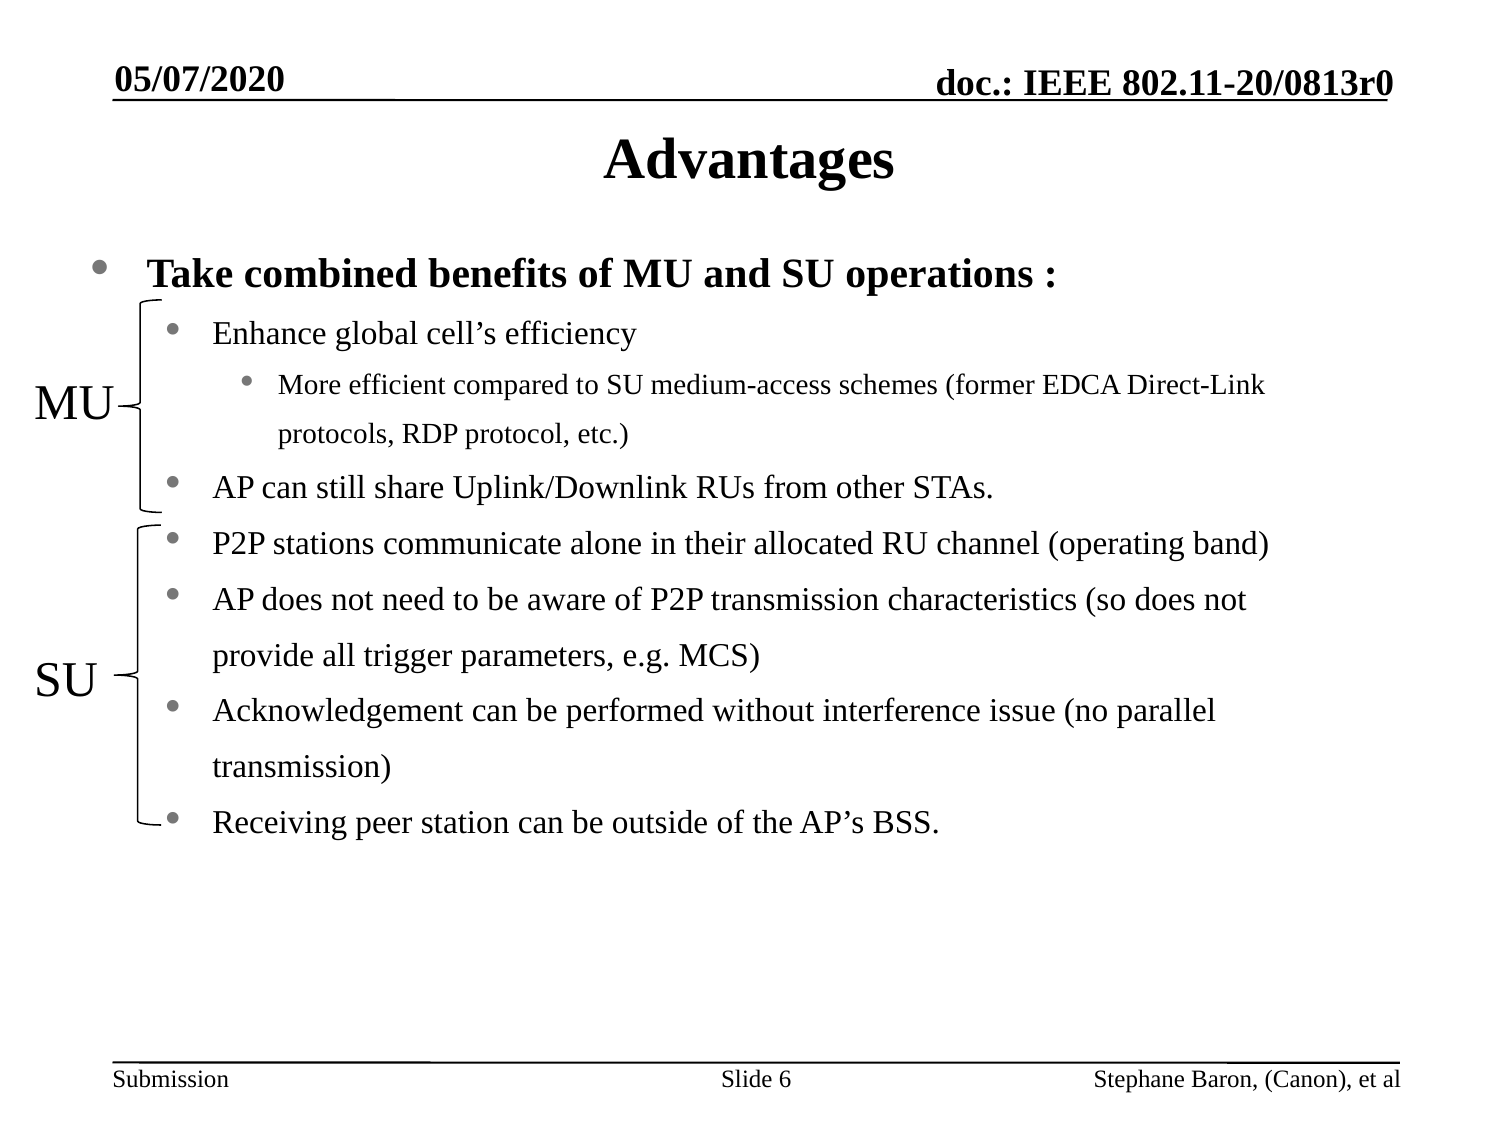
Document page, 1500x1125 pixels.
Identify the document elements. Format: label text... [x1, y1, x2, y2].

title Advantages [49, 91, 1451, 219]
footer Stephane Baron, (Canon), et al [878, 1061, 1402, 1093]
text_box [118, 299, 162, 513]
text_box SU [19, 638, 113, 714]
text_box MU [19, 361, 130, 437]
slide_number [114, 54, 423, 100]
slide_number Slide 6 [712, 1063, 800, 1123]
text_box [114, 525, 162, 826]
text_box Take combined benefits of MU and SU operations : Enhance global cell’s efficiency More efficient compared to SU medium-access schemes (former EDCA Direct-Link protocols, RDP protocol, etc.) AP can still share Uplink/Downlink RUs from other STAs. P2P stations communicate alone in their allocated RU channel (operating band) AP does not need to be aware of P2P transmission characteristics (so does not provide all trigger parameters, e.g. MCS) Acknowledgement can be performed without interference issue (no parallel transmission) Receiving peer station can be outside of the AP’s BSS. [75, 218, 1351, 1063]
